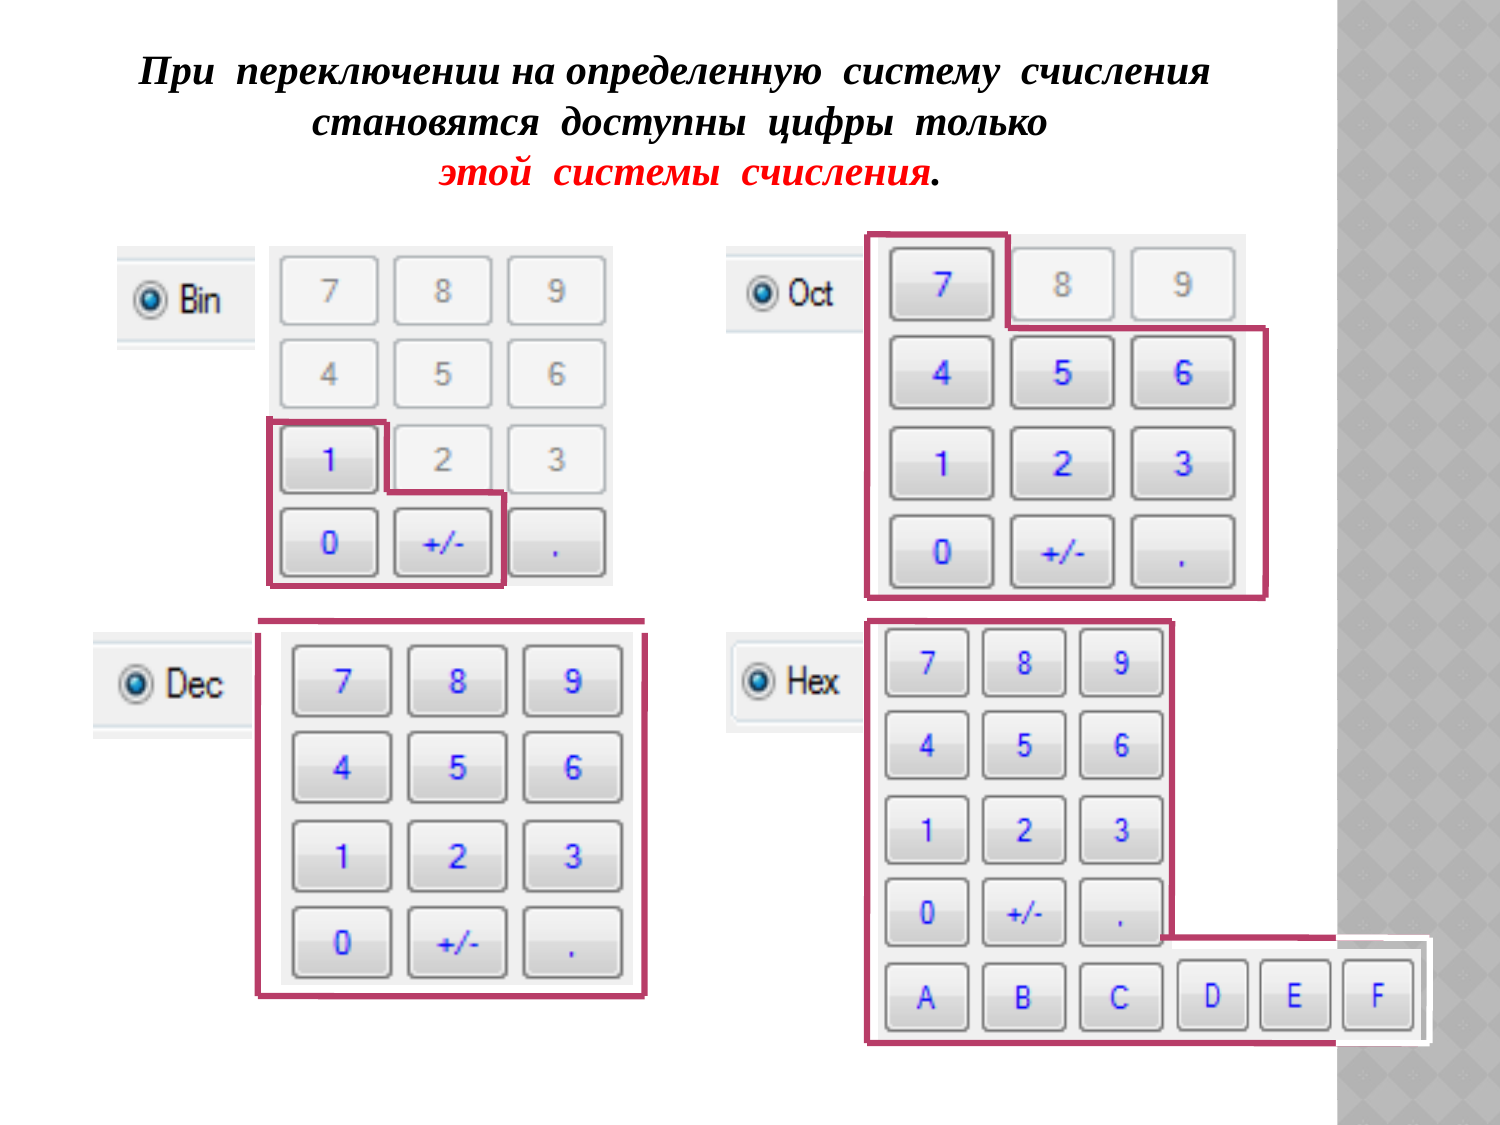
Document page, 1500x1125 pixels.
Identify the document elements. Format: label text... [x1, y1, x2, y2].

picture [116, 245, 255, 350]
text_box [269, 415, 505, 587]
picture [269, 245, 613, 587]
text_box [866, 233, 1267, 599]
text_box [257, 620, 646, 997]
picture [93, 632, 252, 739]
picture [726, 245, 861, 338]
picture [726, 632, 861, 734]
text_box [866, 620, 1431, 1044]
text_box При переключении на определенную систему счисления становятся доступны цифры только этой системы счисления. [82, 35, 1289, 201]
